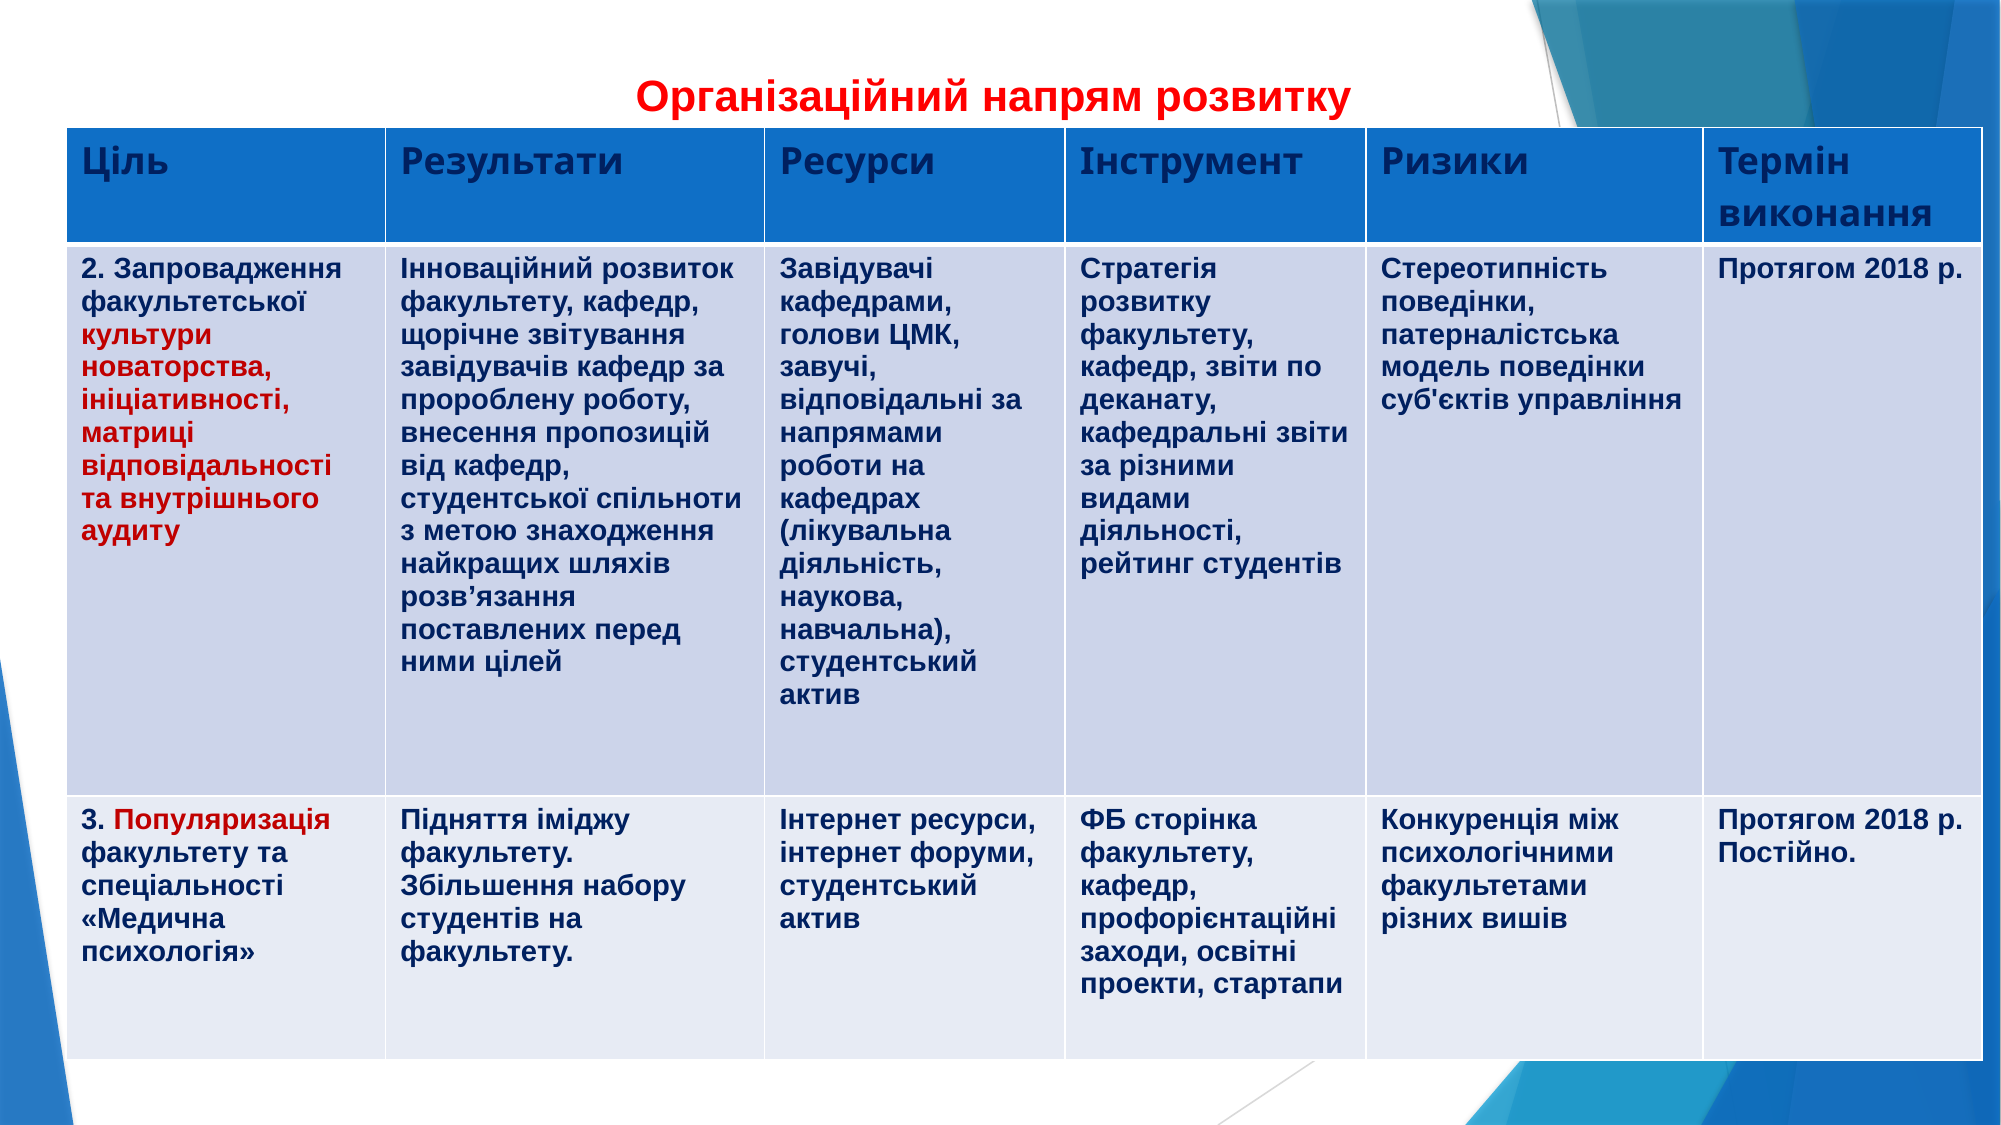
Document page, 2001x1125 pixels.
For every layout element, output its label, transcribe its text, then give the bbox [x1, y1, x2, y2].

table_header Термін виконання [1704, 128, 1981, 242]
table_header Ризики [1367, 128, 1702, 242]
table_header Ресурси [765, 128, 1064, 242]
table_cell Протягом 2018 р. [1704, 247, 1981, 795]
table_cell ФБ сторінка факультету, кафедр, профорієнтаційні заходи, освітні проекти, стартапи [1066, 797, 1365, 1059]
table_cell Стратегія розвитку факультету, кафедр, звіти по деканату, кафедральні звіти за різними видами діяльності, рейтинг студентів [1066, 247, 1365, 795]
table_header Ціль [67, 128, 385, 242]
table_cell Завідувачі кафедрами, голови ЦМК, завучі, відповідальні за напрямами роботи на кафедрах (лікувальна діяльність, наукова, навчальна), студентський актив [765, 247, 1064, 795]
table_header Результати [386, 128, 764, 242]
table_cell Інтернет ресурси, інтернет форуми, студентський актив [765, 797, 1064, 1059]
table_cell Інноваційний розвиток факультету, кафедр, щорічне звітування завідувачів кафедр за пророблену роботу, внесення пропозицій від кафедр, студентської спільноти з метою знаходження найкращих шляхів розв’язання поставлених перед ними цілей [386, 247, 764, 795]
title Організаційний напрям розвитку [137, 59, 1863, 127]
table_header Інструмент [1066, 128, 1365, 242]
table_cell Підняття іміджу факультету. Збільшення набору студентів на факультету. [386, 797, 764, 1059]
table_cell 3. Популяризація факультету та спеціальності «Медична психологія» [67, 797, 385, 1059]
table_cell Протягом 2018 р. Постійно. [1704, 797, 1981, 1059]
table_cell 2. Запровадження факультетської культури новаторства, ініціативності, матриці відповідальності та внутрішнього аудиту [67, 247, 385, 795]
table_cell Конкуренція між психологічними факультетами різних вишів [1367, 797, 1702, 1059]
table_cell Стереотипність поведінки, патерналістська модель поведінки суб'єктів управління [1367, 247, 1702, 795]
